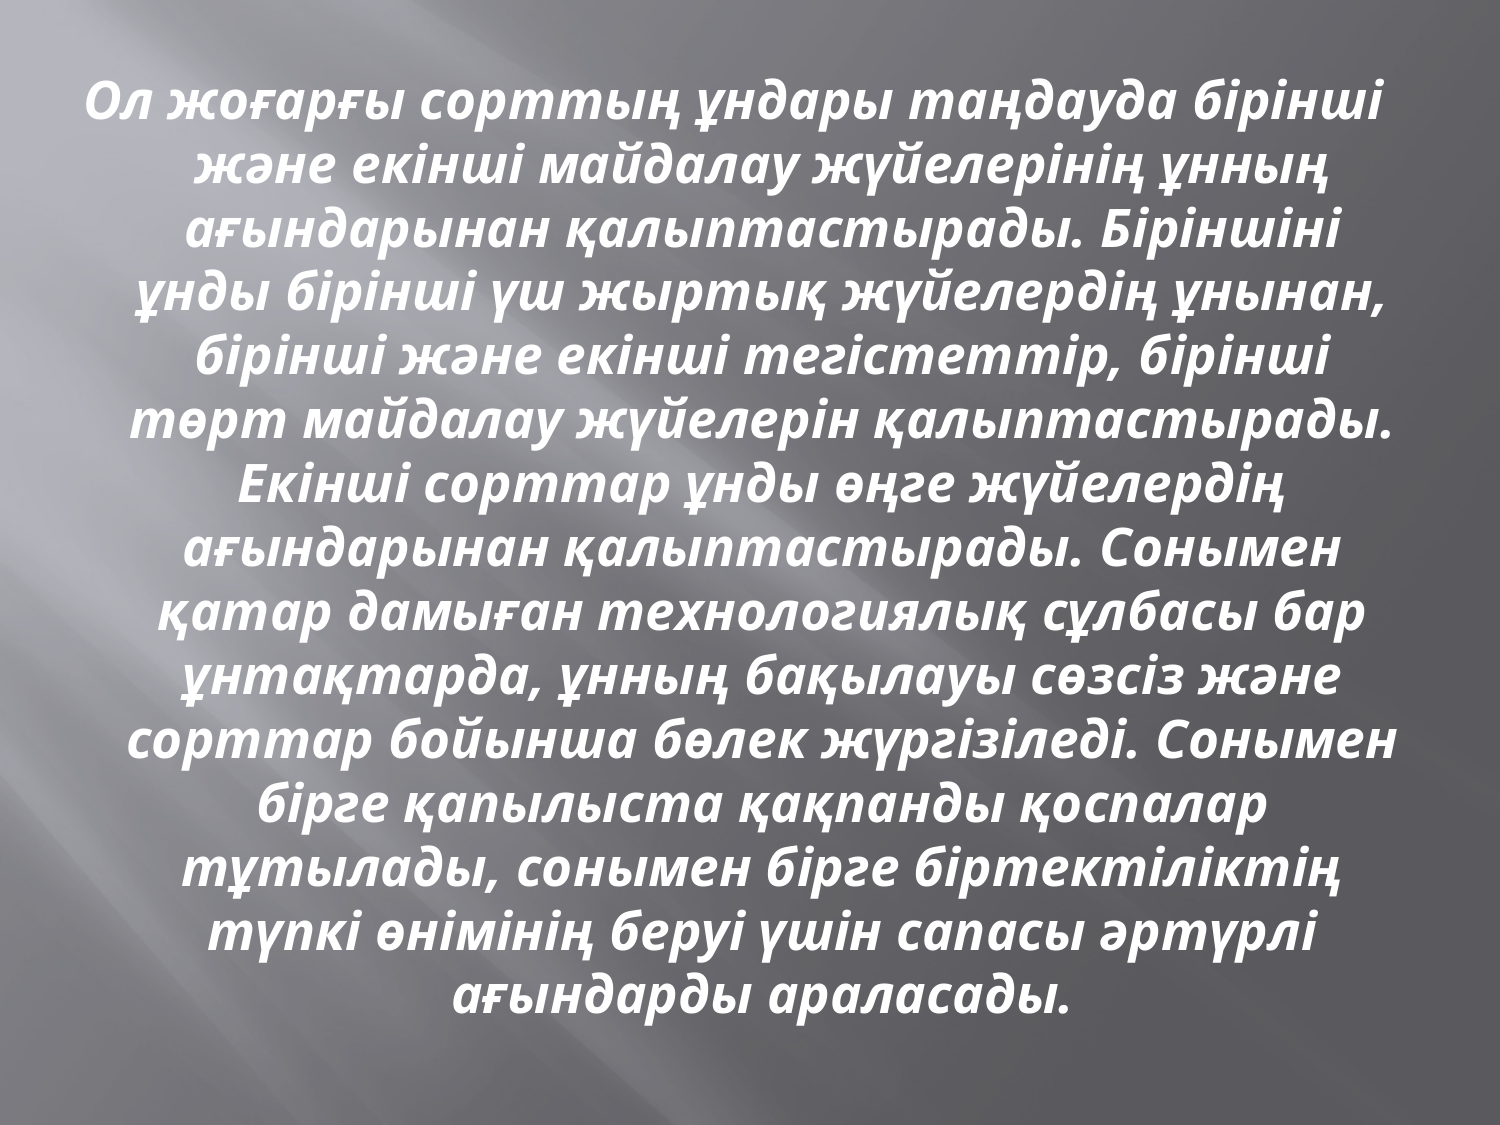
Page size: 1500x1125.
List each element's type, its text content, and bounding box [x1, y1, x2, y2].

list Ол жоғарғы сорттың ұндары таңдауда бiрiншi және екiншi майдалау жүйелерiнiң ұнның ағындарынан қалыптастырады. Бiрiншiнi ұнды бiрiншi үш жыртық жүйелердiң ұнынан, бiрiншi және екiншi тегiстеттiр, бiрiншi төрт майдалау жүйелерiн қалыптастырады. Екiншi сорттар ұнды өңге жүйелердiң ағындарынан қалыптастырады. Сонымен қатар дамыған технологиялық сұлбасы бар ұнтақтарда, ұнның бақылауы сөзсiз және сорттар бойынша бөлек жүргiзiледi. Сонымен бiрге қапылыста қақпанды қоспалар тұтылады, сонымен бiрге бiртектiлiктiң түпкi өнiмiнiң беруi үшiн сапасы әртүрлi ағындарды араласады. [23, 58, 1425, 1035]
